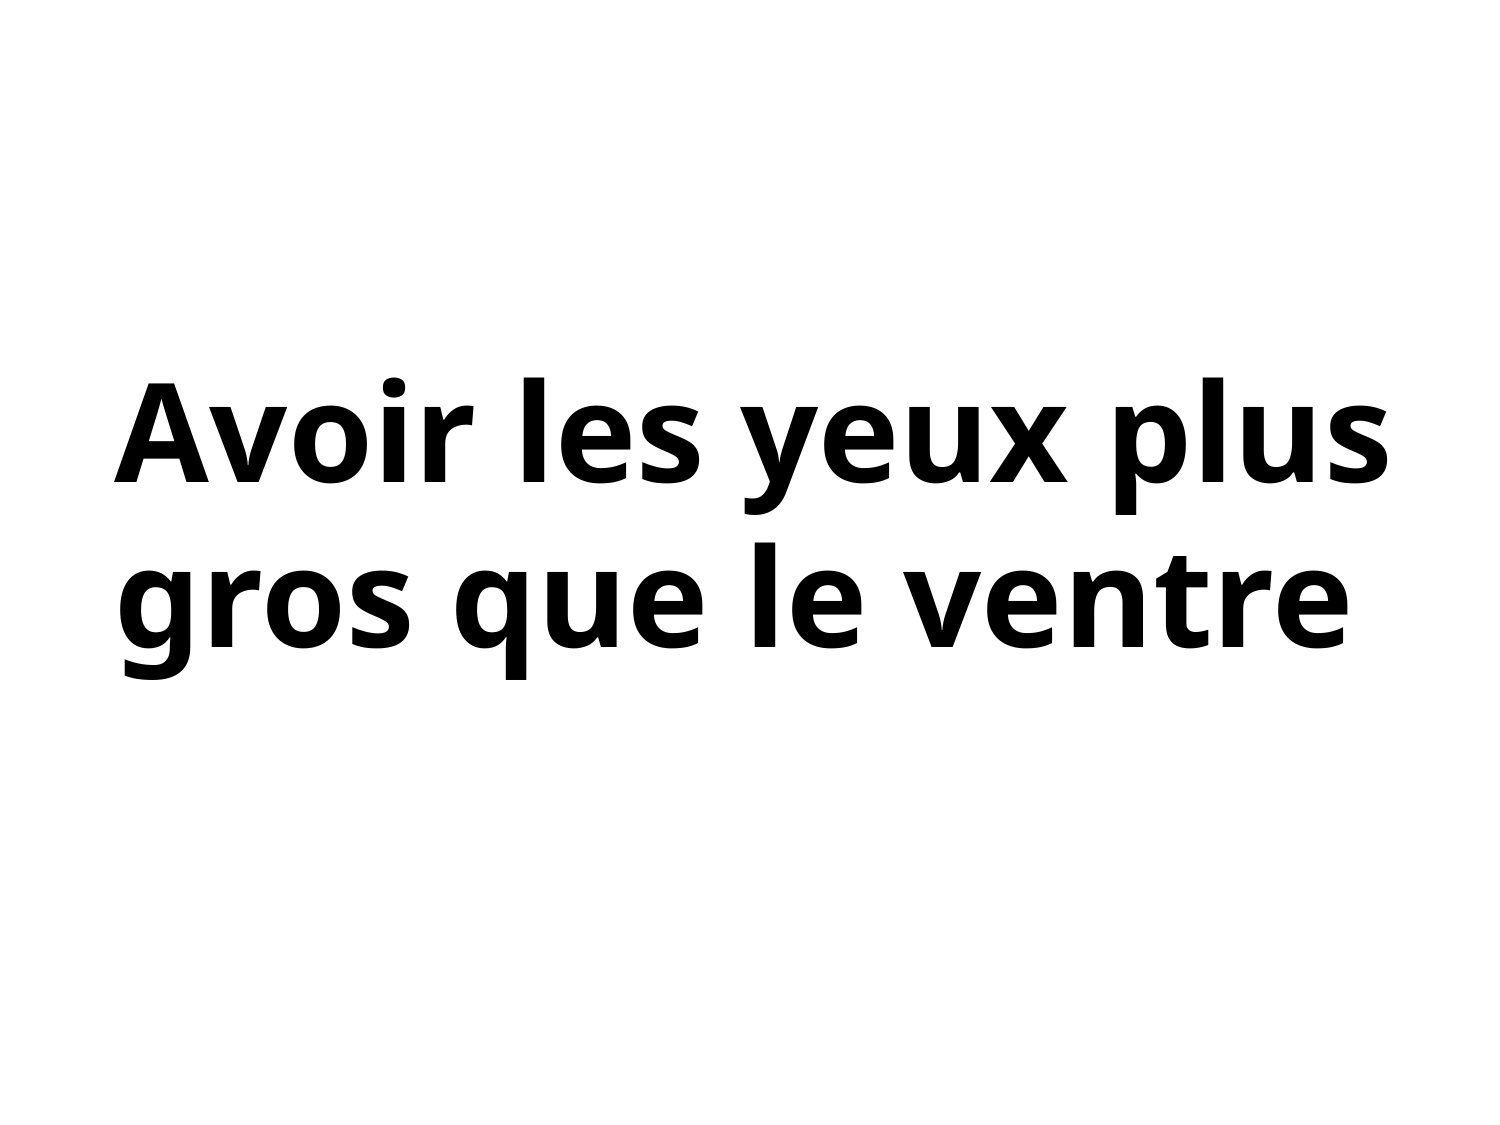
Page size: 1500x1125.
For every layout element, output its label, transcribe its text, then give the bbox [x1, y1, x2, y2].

text_box Avoir les yeux plus gros que le ventre [100, 338, 1412, 683]
